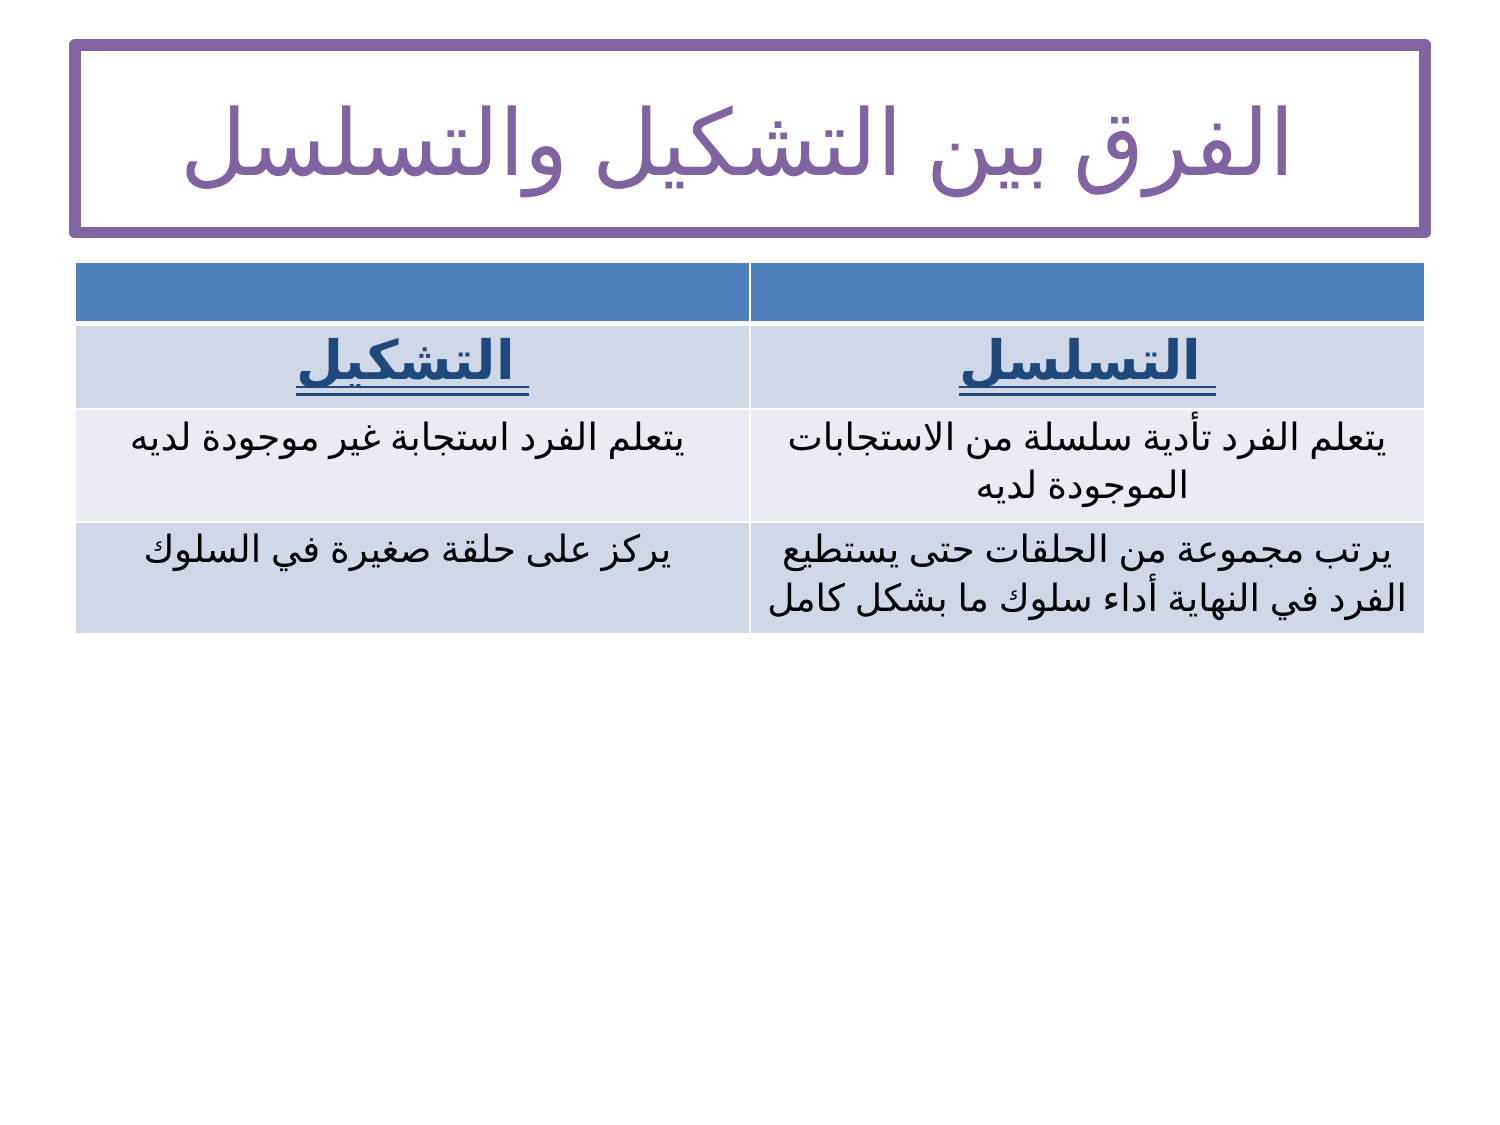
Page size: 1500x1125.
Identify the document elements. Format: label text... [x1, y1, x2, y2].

table_cell التسلسل [751, 326, 1424, 408]
table_header [751, 263, 1424, 321]
title الفرق بين التشكيل والتسلسل [75, 45, 1425, 233]
table_cell يركز على حلقة صغيرة في السلوك [76, 523, 749, 633]
table_cell يتعلم الفرد تأدية سلسلة من الاستجابات الموجودة لديه [751, 410, 1424, 521]
table_header [76, 263, 749, 321]
table_cell التشكيل [76, 326, 749, 408]
table_cell يتعلم الفرد استجابة غير موجودة لديه [76, 410, 749, 521]
table_cell يرتب مجموعة من الحلقات حتى يستطيع الفرد في النهاية أداء سلوك ما بشكل كامل [751, 523, 1424, 633]
